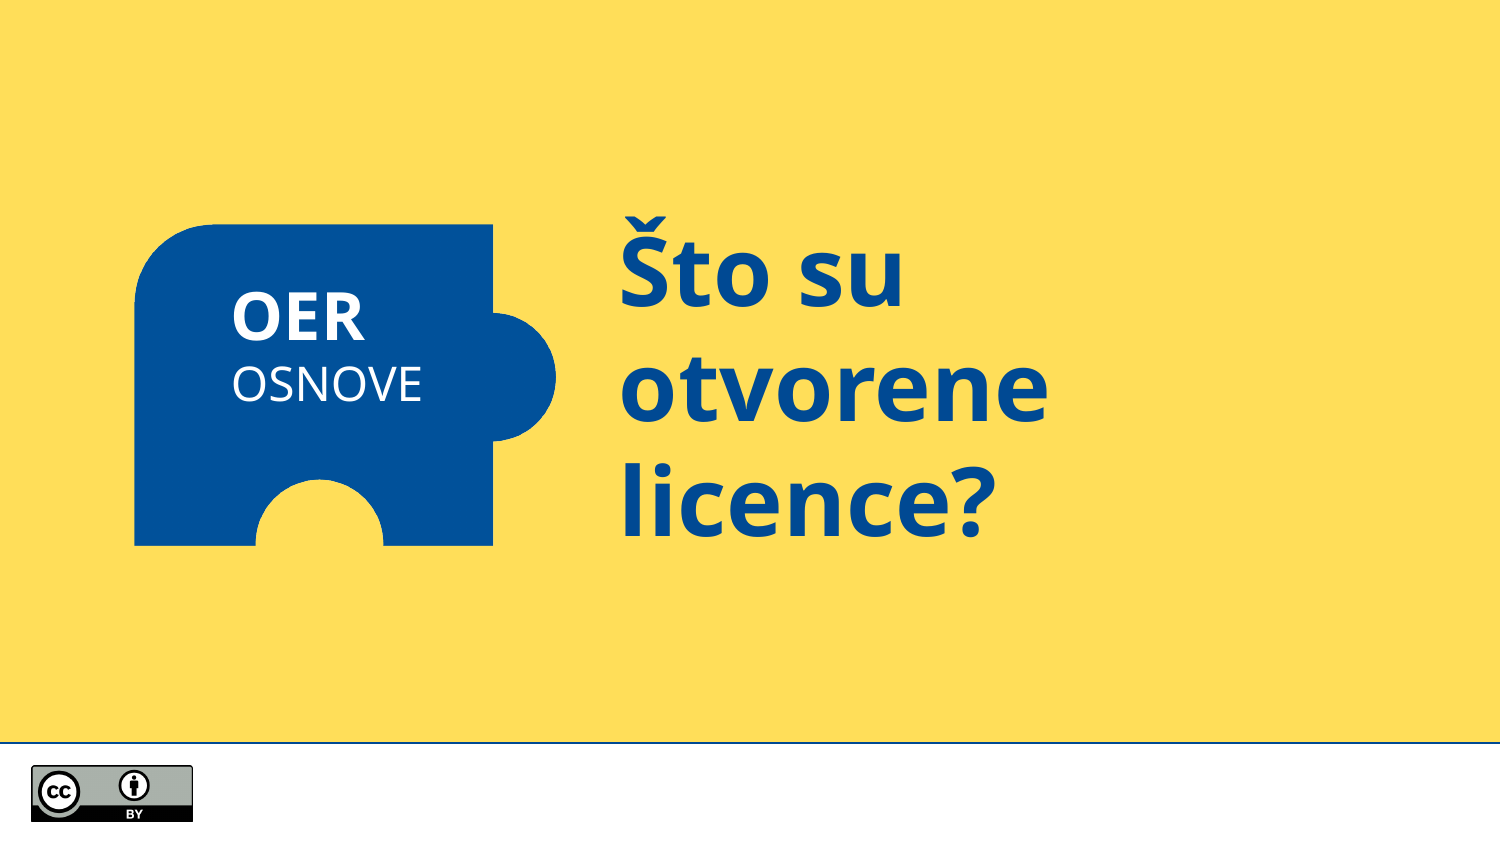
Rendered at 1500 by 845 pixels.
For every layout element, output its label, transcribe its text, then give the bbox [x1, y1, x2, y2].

text_box Što su otvorene licence? [603, 195, 1276, 571]
text_box OER OSNOVE [560, 258, 862, 427]
picture [31, 765, 193, 823]
text_box [0, 750, 1500, 845]
picture [133, 224, 556, 546]
